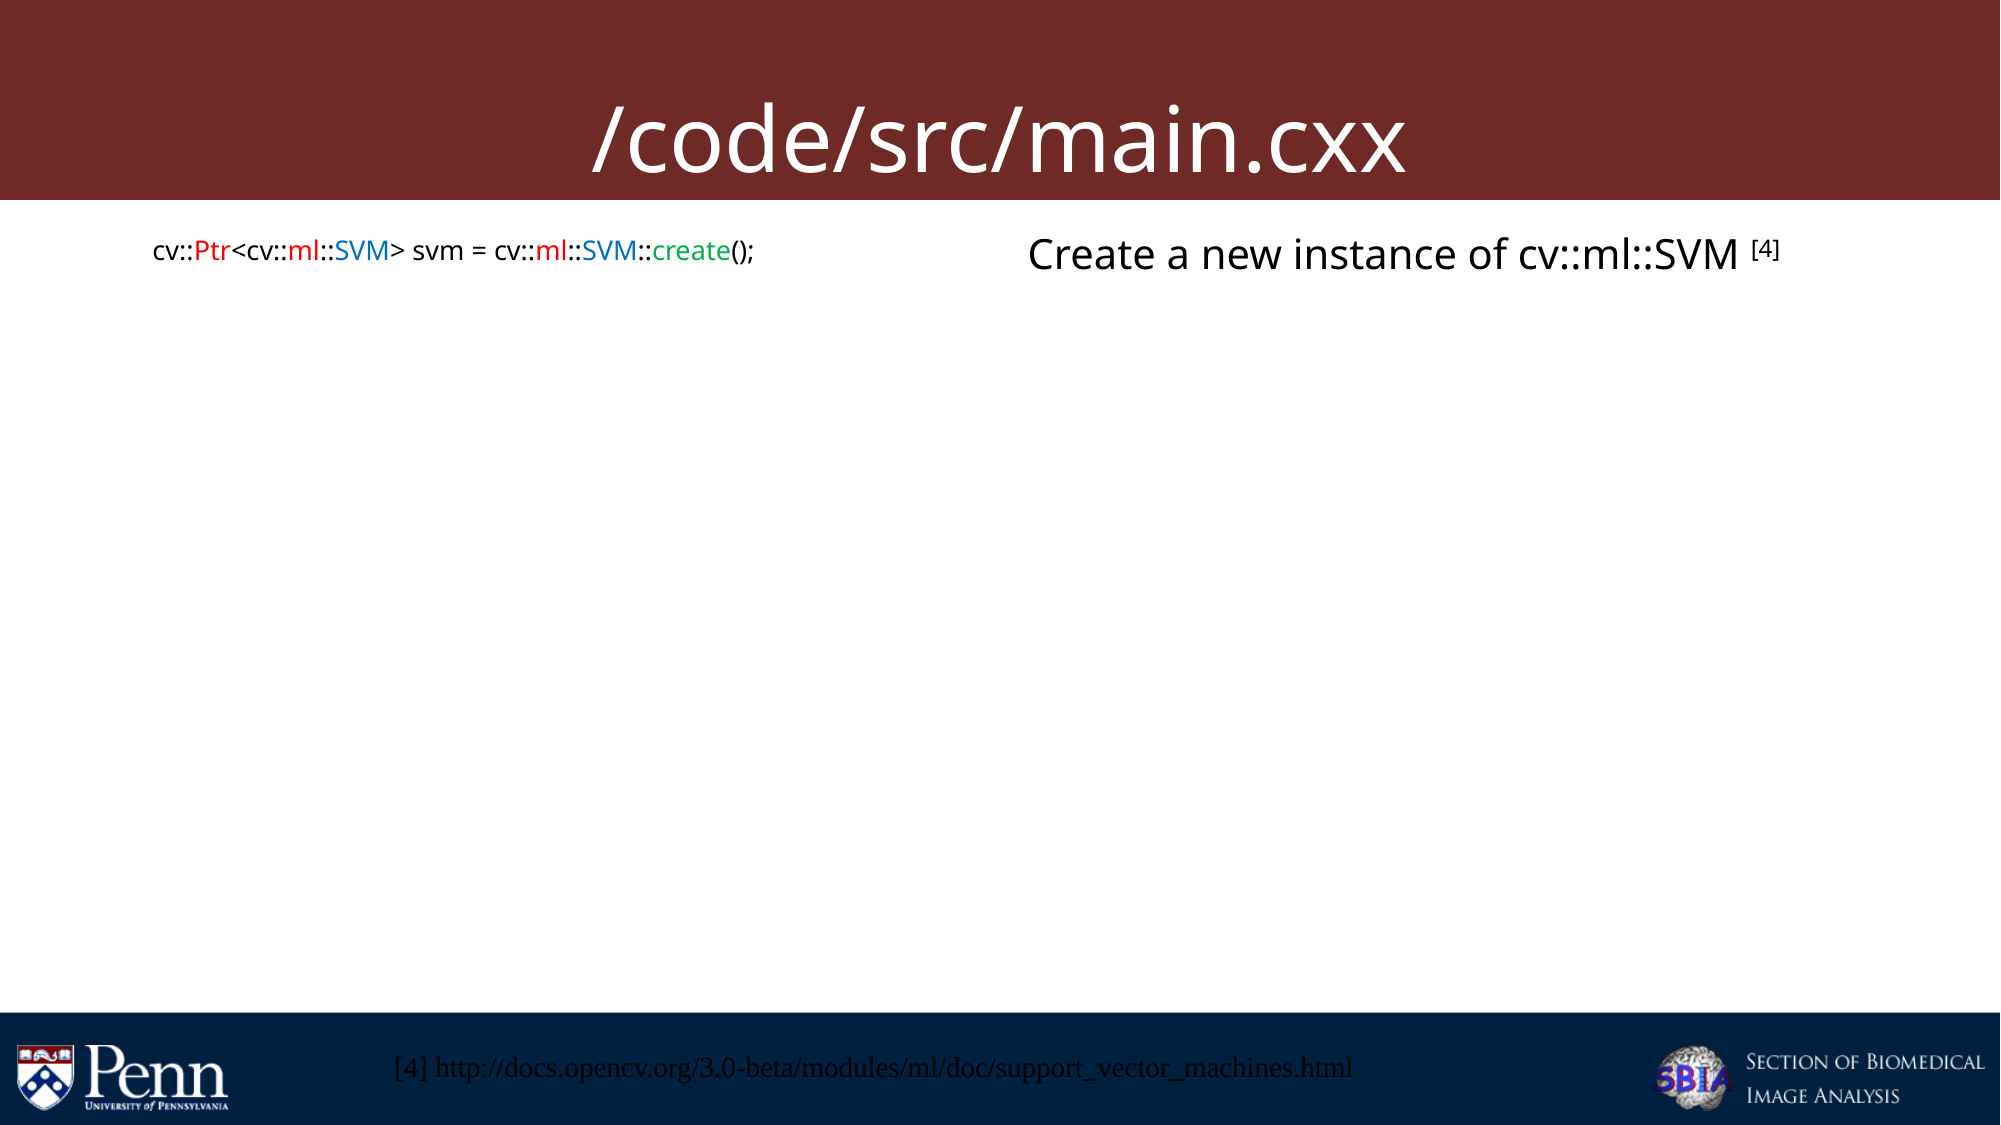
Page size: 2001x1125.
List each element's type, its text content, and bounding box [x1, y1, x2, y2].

footer [4] http://docs.opencv.org/3.0-beta/modules/ml/doc/support_vector_machines.html [262, 1035, 1485, 1096]
list cv::Ptr<cv::ml::SVM> svm = cv::ml::SVM::create(); svm->setType(cv::ml::SVM::C_SVC); svm->setKernel(cv::ml::SVM::LINEAR); svm->setTermCriteria( cv::TermCriteria(cv::TermCriteria::MAX_ITER, 100, 1e-6) ); svm->setClassWeights(cv::Mat()); [137, 226, 985, 987]
picture [1652, 1044, 1985, 1112]
title /code/src/main.cxx [137, 0, 1863, 200]
list Create a new instance of cv::ml::SVM [4] [1012, 226, 1863, 987]
picture [17, 1045, 228, 1111]
